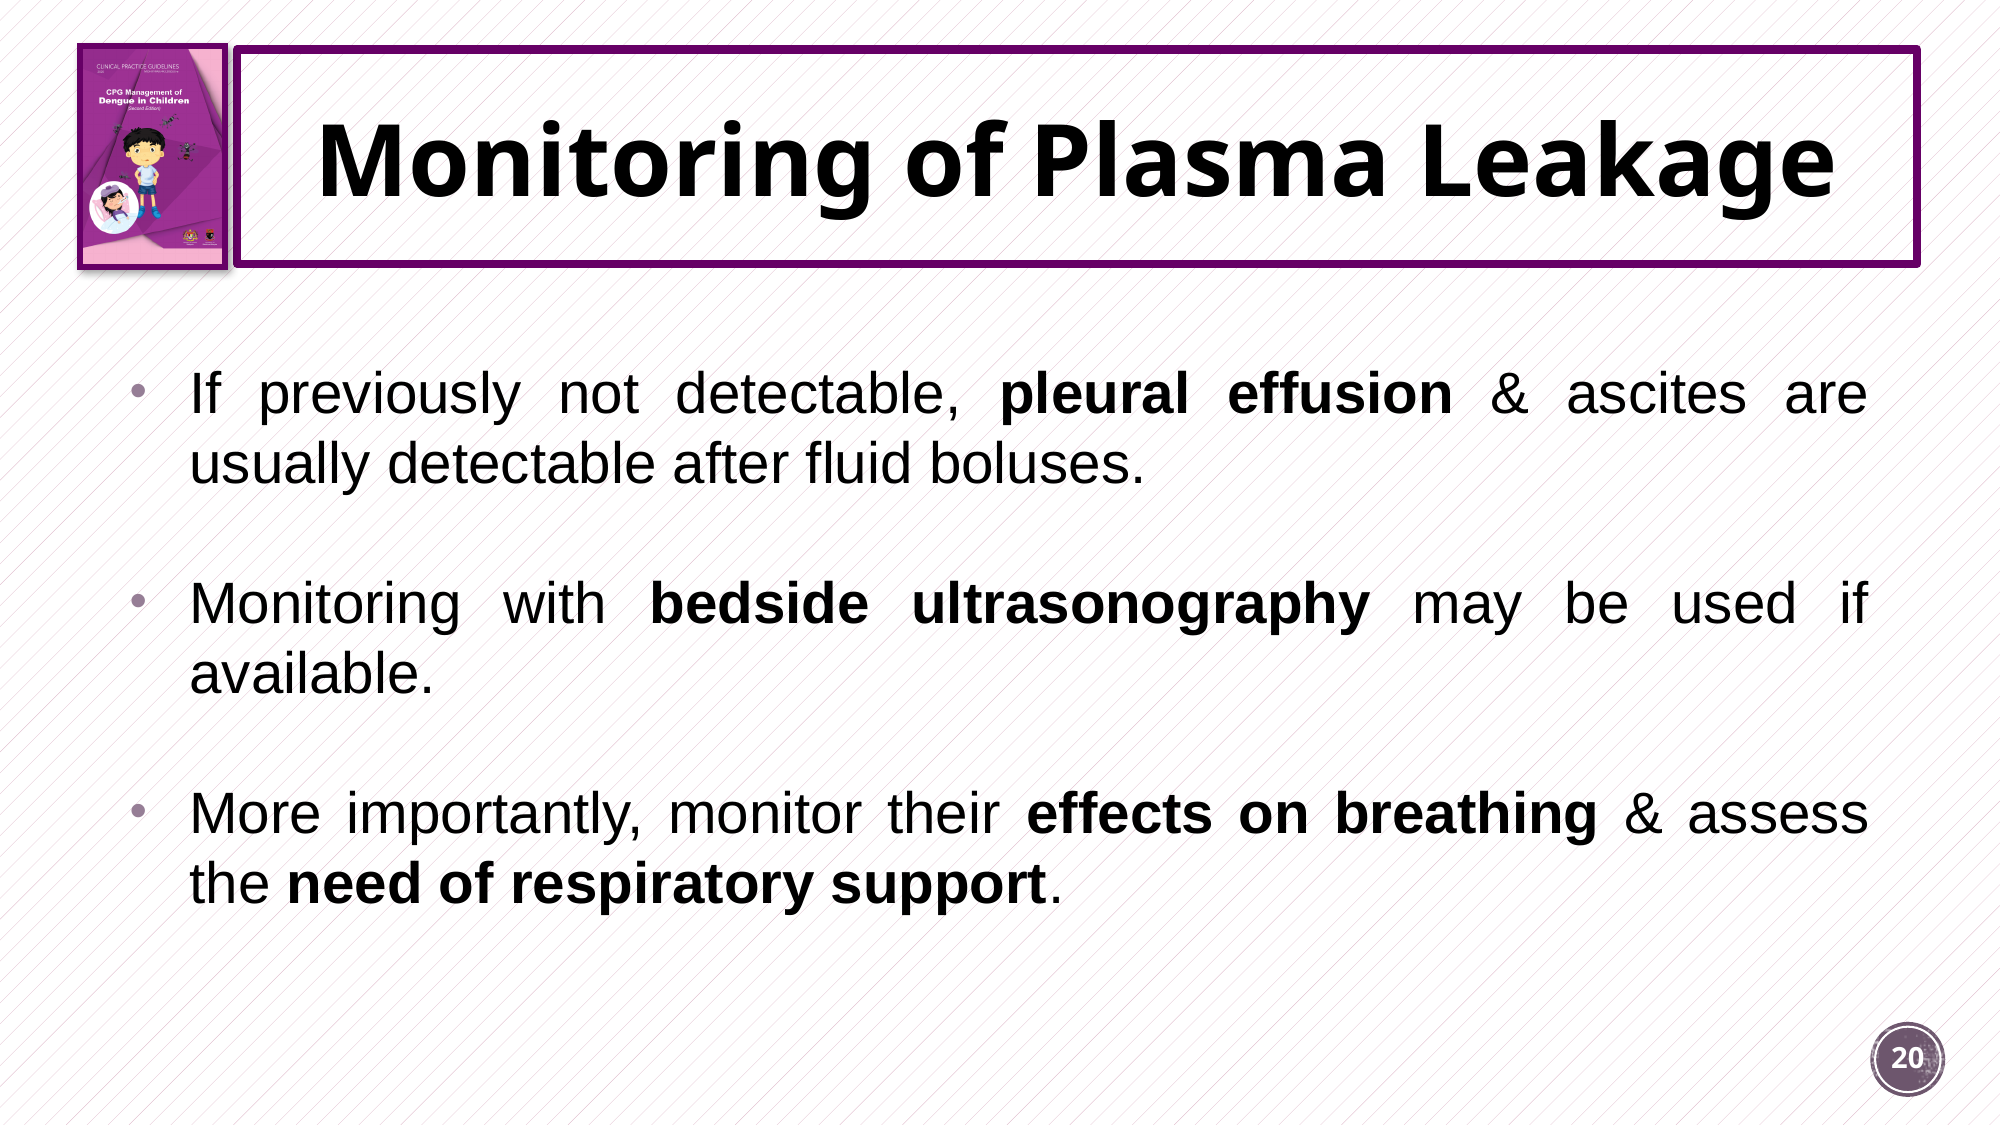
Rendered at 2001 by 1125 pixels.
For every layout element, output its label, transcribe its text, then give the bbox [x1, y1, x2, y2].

list If previously not detectable, pleural effusion & ascites are usually detectable after fluid boluses. Monitoring with bedside ultrasonography may be used if available. More importantly, monitor their effects on breathing & assess the need of respiratory support. [114, 348, 1885, 1013]
picture [83, 49, 222, 264]
slide_number 20 [1855, 1028, 1961, 1089]
text_box Monitoring of Plasma Leakage [237, 49, 1918, 264]
